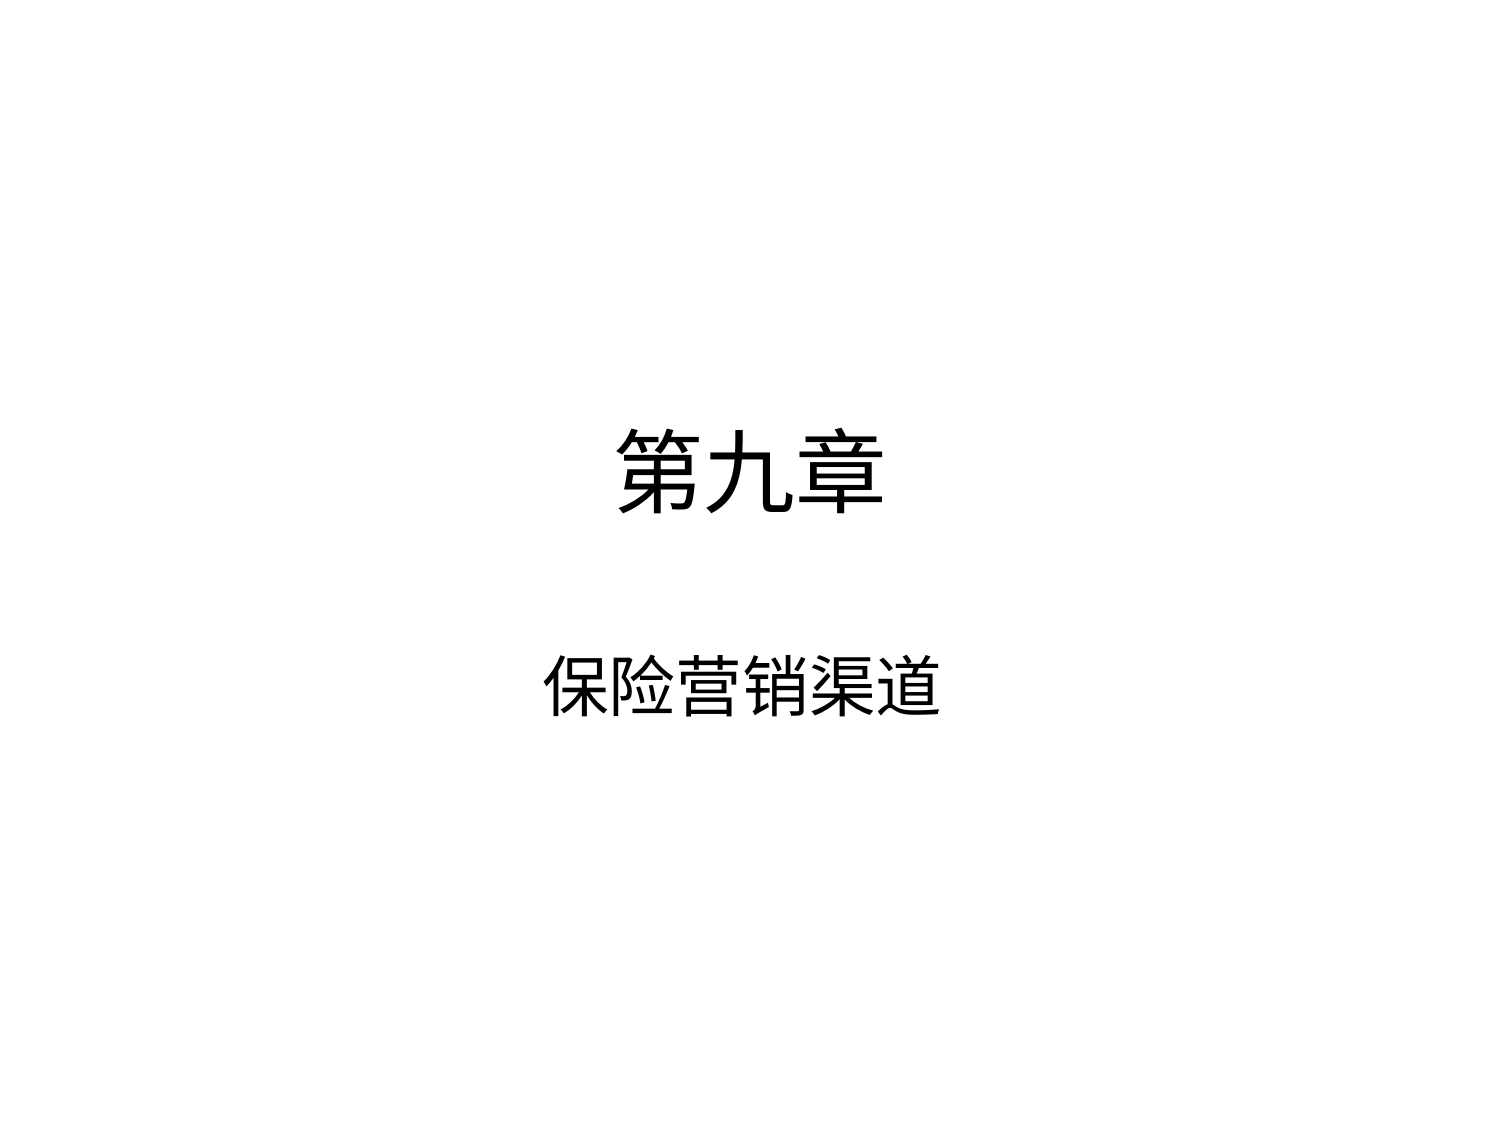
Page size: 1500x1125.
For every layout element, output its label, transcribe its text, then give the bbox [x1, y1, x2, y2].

title 第九章 [112, 349, 1388, 591]
subtitle 保险营销渠道 [225, 637, 1275, 925]
